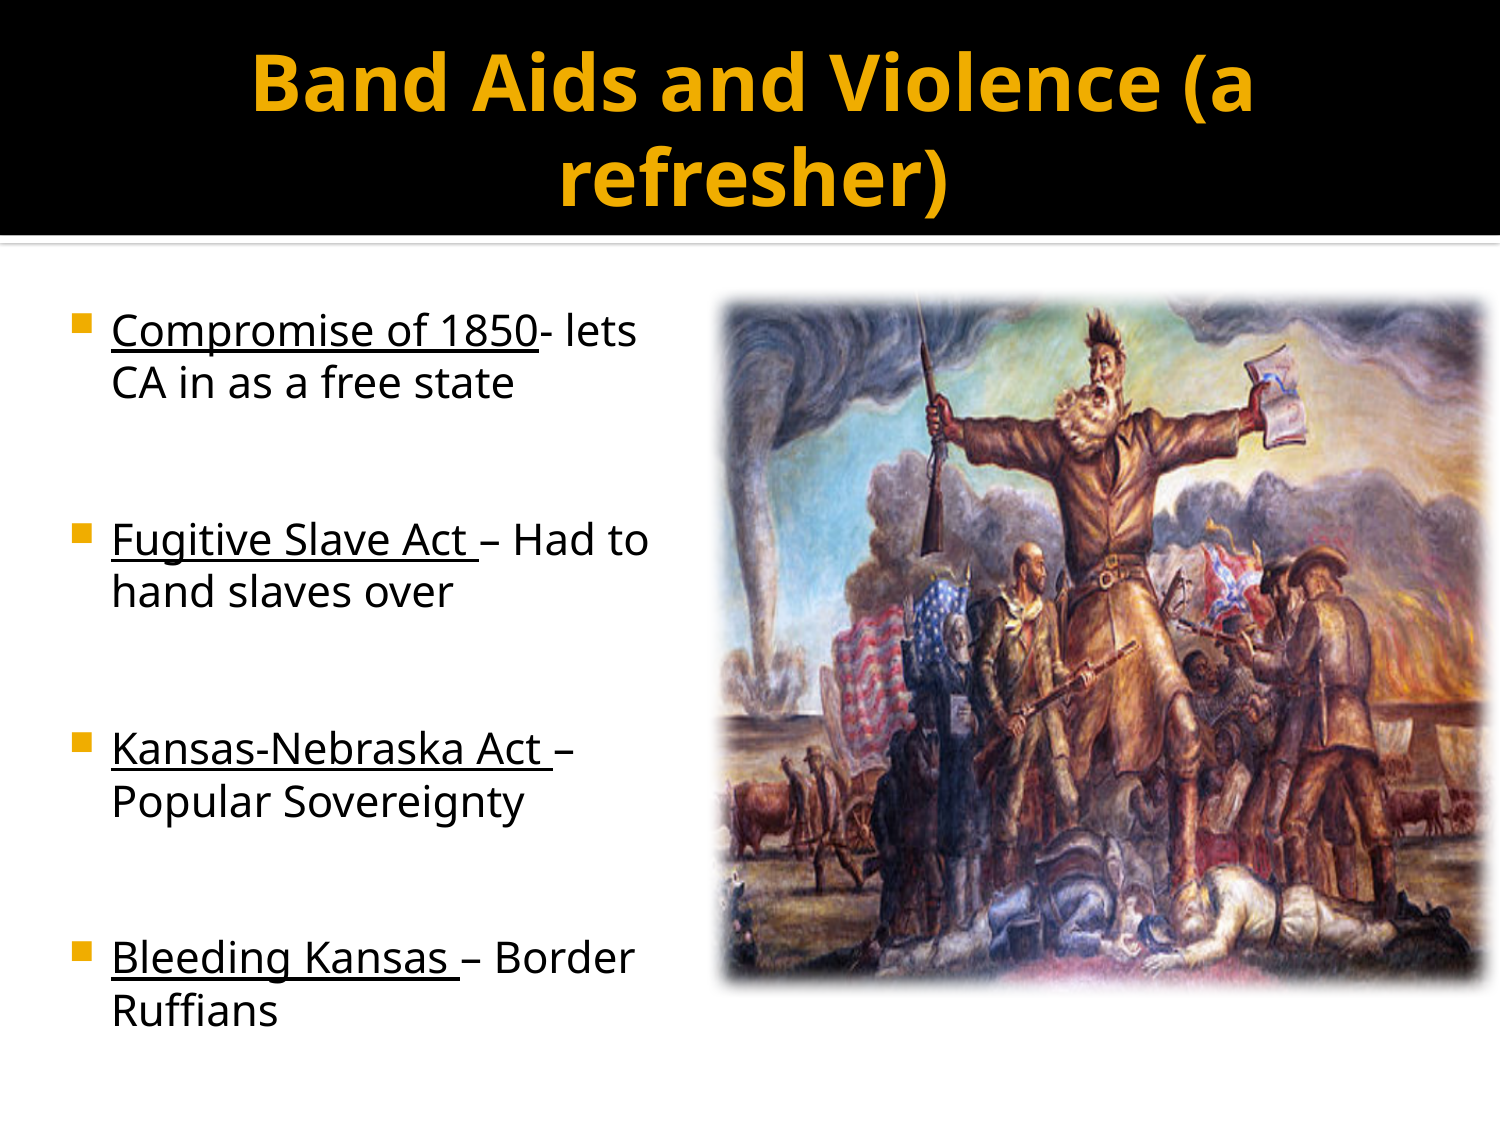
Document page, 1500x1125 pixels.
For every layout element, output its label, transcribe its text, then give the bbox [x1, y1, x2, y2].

list Compromise of 1850- lets CA in as a free state Fugitive Slave Act – Had to hand slaves over Kansas-Nebraska Act – Popular Sovereignty Bleeding Kansas – Border Ruffians [37, 287, 700, 1046]
picture [707, 287, 1500, 1000]
title Band Aids and Violence (a refresher) [75, 24, 1425, 231]
